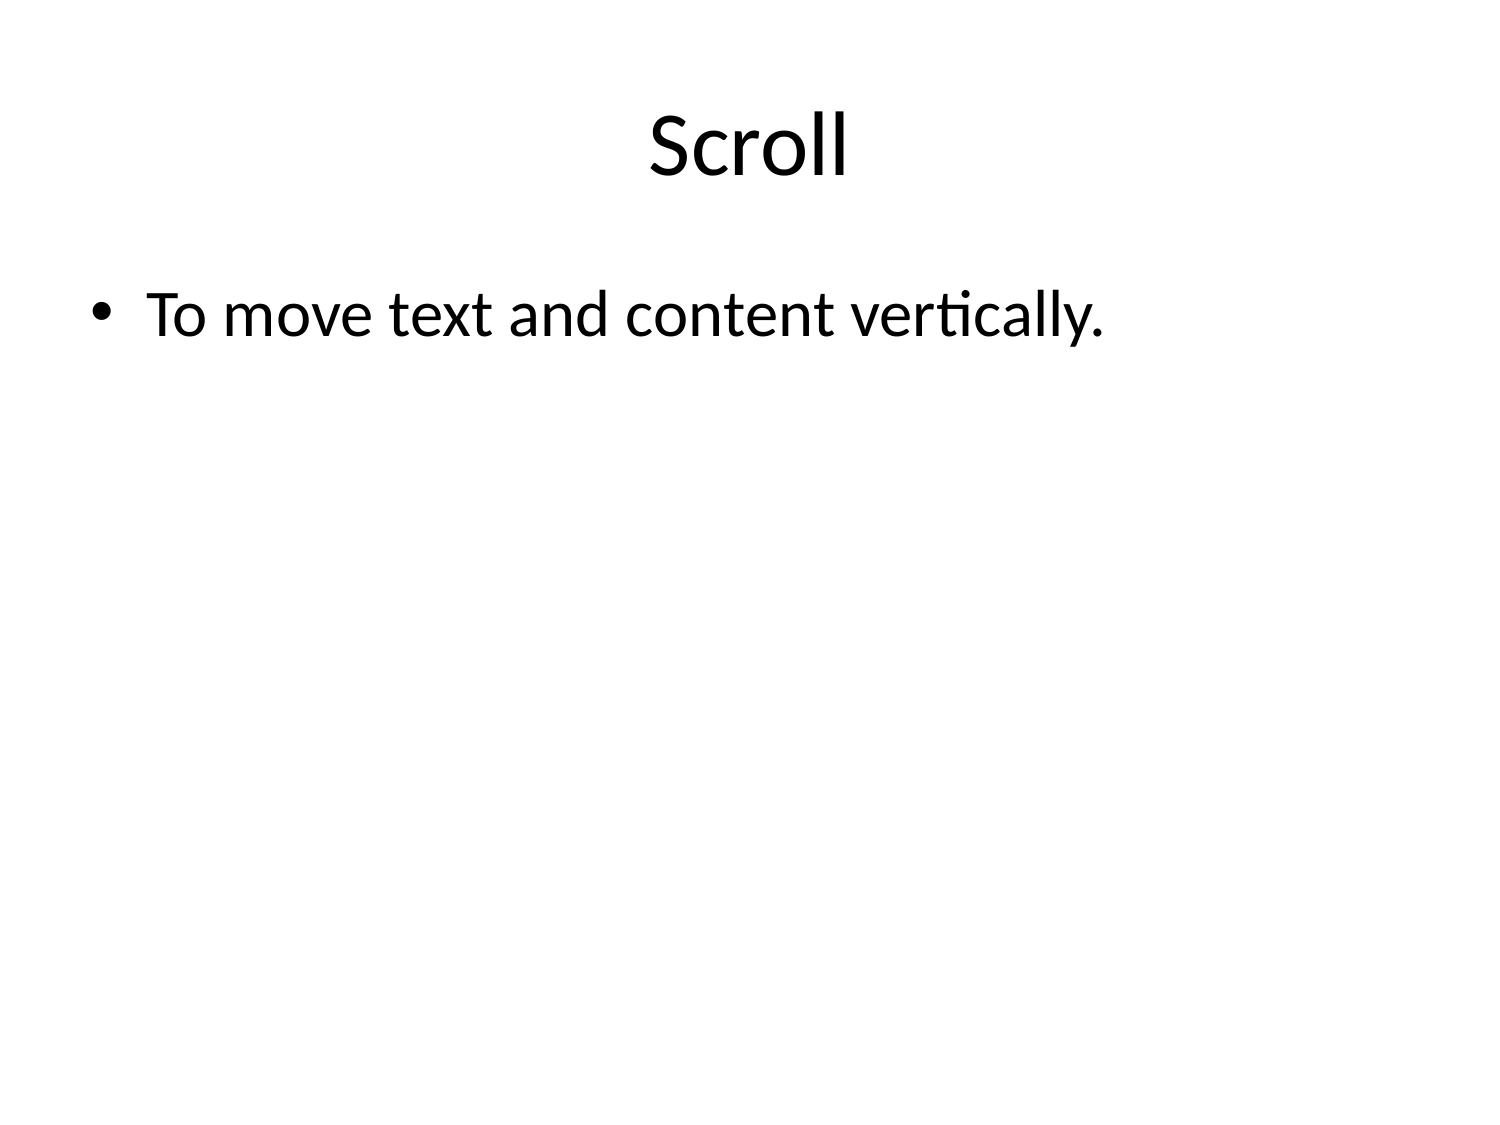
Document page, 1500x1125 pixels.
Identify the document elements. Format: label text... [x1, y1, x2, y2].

title Scroll [75, 45, 1425, 233]
list To move text and content vertically. [75, 262, 1425, 1005]
